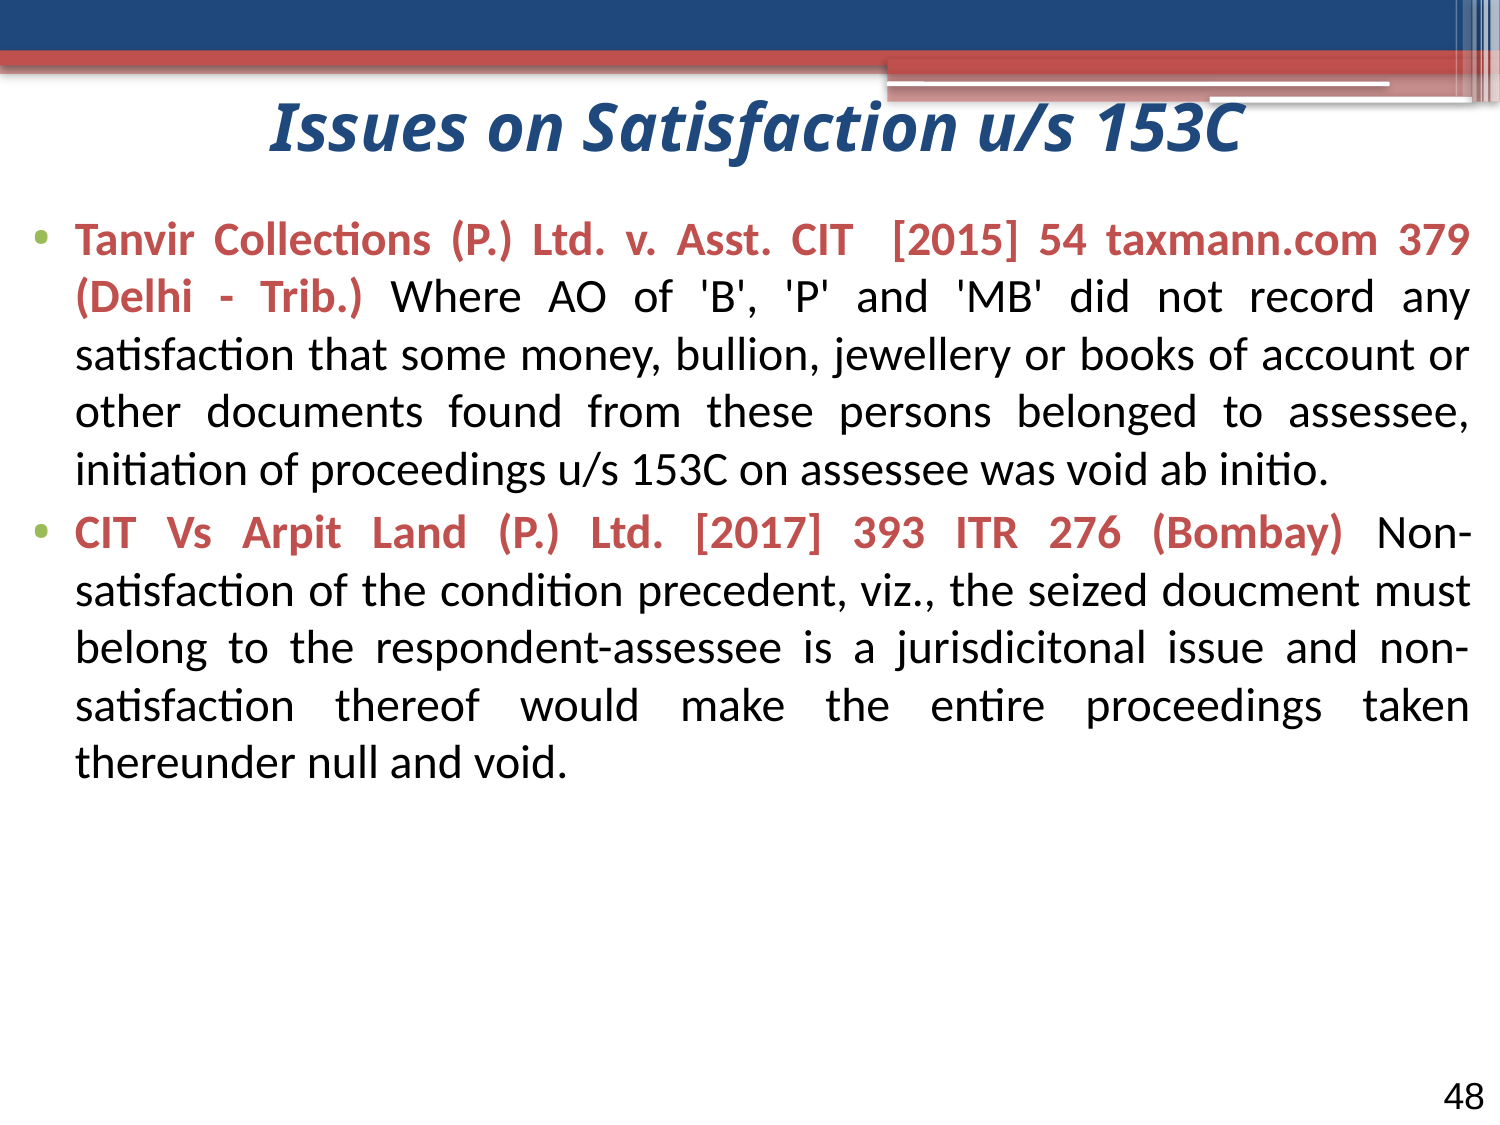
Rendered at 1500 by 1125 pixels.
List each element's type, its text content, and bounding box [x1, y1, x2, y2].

list Tanvir Collections (P.) Ltd. v. Asst. CIT [2015] 54 taxmann.com 379 (Delhi - Trib.) Where AO of 'B', 'P' and 'MB' did not record any satisfaction that some money, bullion, jewellery or books of account or other documents found from these persons belonged to assessee, initiation of proceedings u/s 153C on assessee was void ab initio. CIT Vs Arpit Land (P.) Ltd. [2017] 393 ITR 276 (Bombay) Non-satisfaction of the condition precedent, viz., the seized doucment must belong to the respondent-assessee is a jurisdicitonal issue and non-satisfaction thereof would make the entire proceedings taken thereunder null and void. [0, 200, 1488, 1125]
title Issues on Satisfaction u/s 153C [37, 24, 1463, 200]
slide_number 48 [1374, 1064, 1500, 1125]
